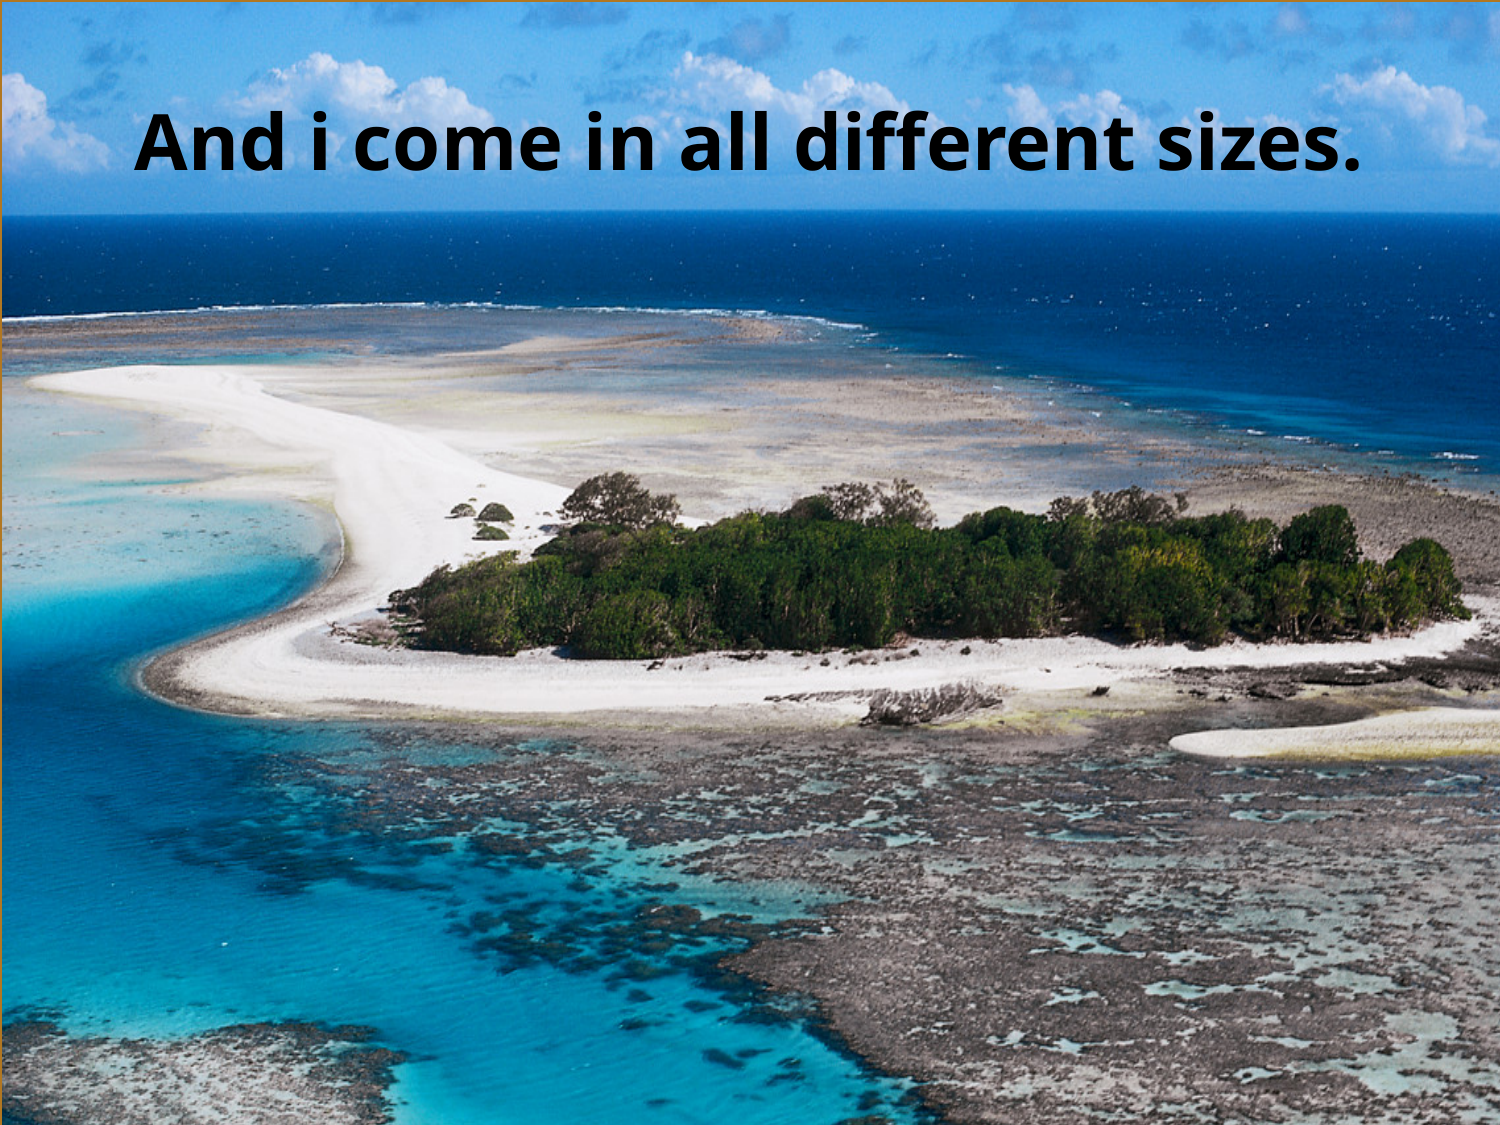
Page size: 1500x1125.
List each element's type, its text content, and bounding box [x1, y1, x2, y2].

title And i come in all different sizes. [75, 45, 1425, 233]
text_box [0, 0, 1500, 1125]
